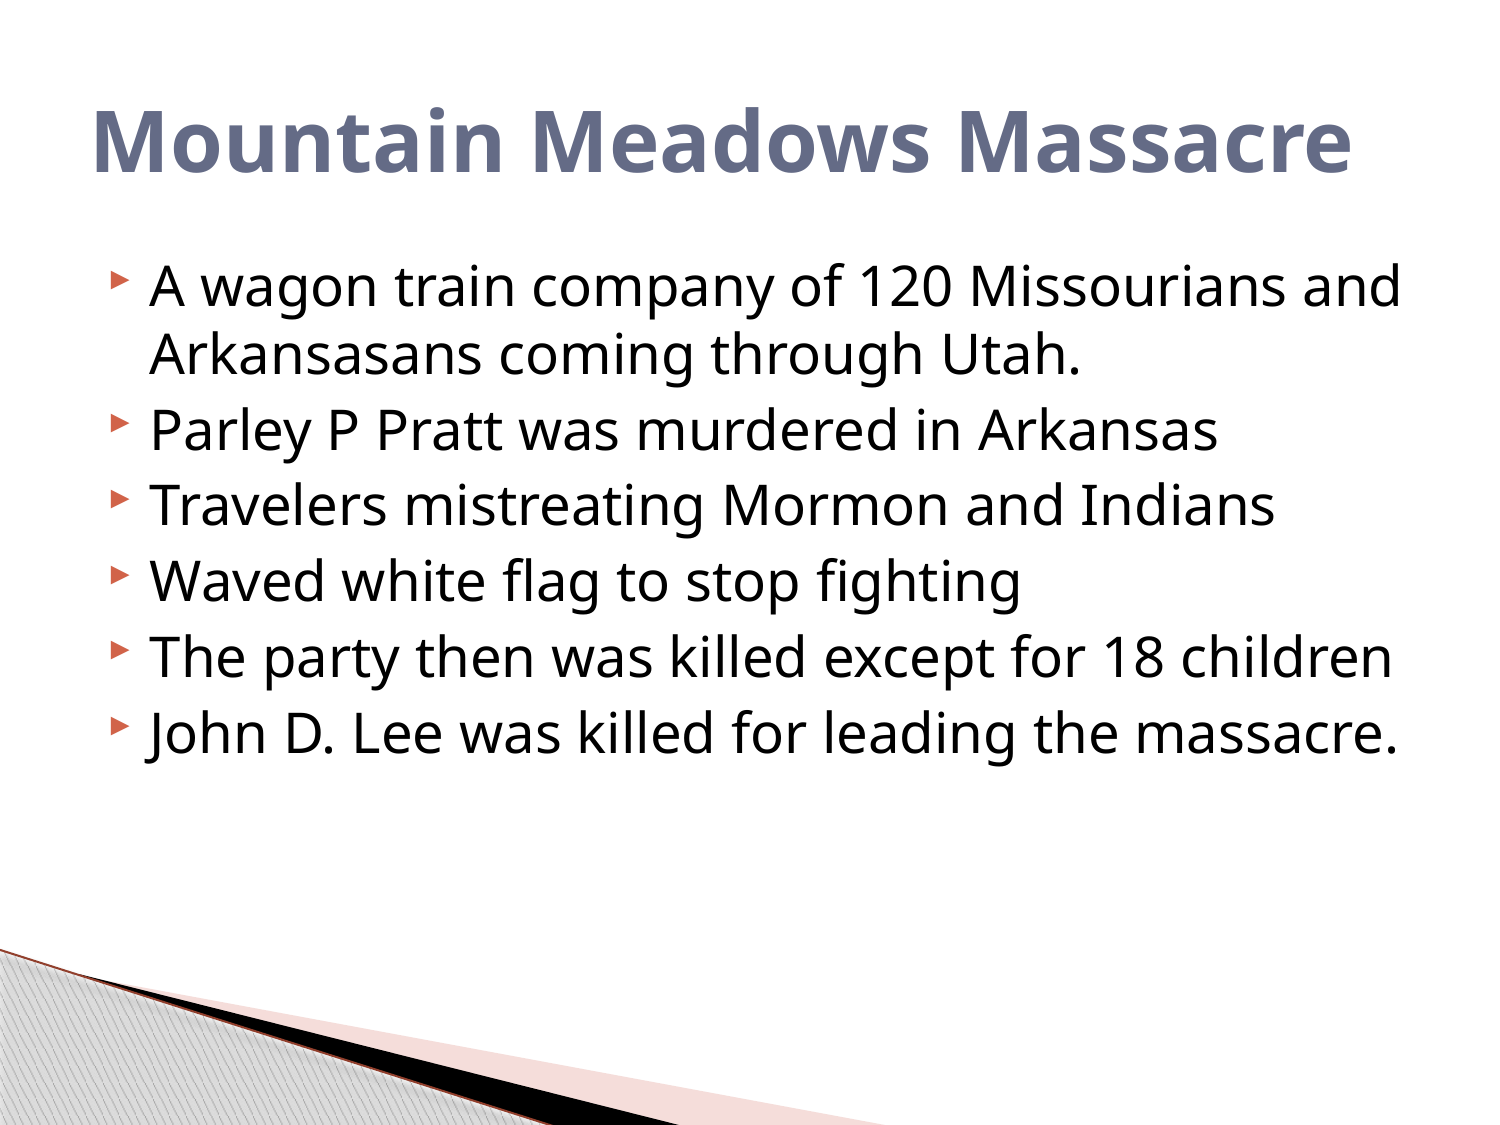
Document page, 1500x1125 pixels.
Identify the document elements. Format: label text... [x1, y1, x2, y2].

list A wagon train company of 120 Missourians and Arkansasans coming through Utah. Parley P Pratt was murdered in Arkansas Travelers mistreating Mormon and Indians Waved white flag to stop fighting The party then was killed except for 18 children John D. Lee was killed for leading the massacre. [75, 243, 1425, 986]
title Mountain Meadows Massacre [75, 45, 1425, 233]
